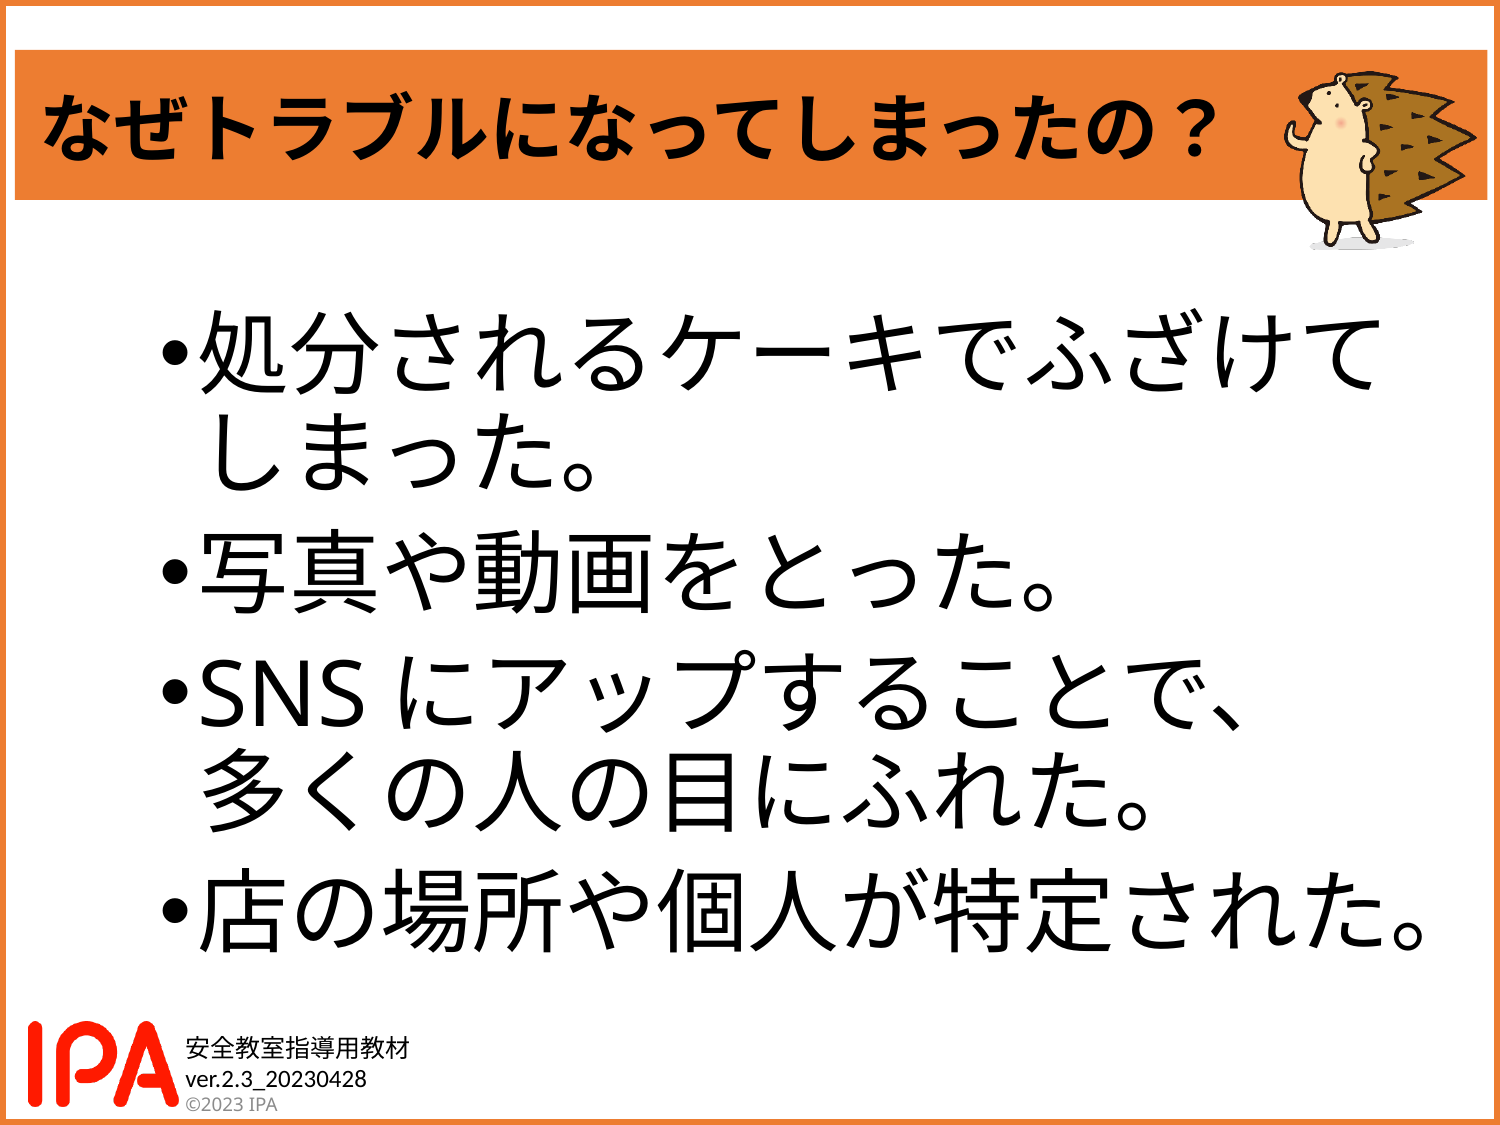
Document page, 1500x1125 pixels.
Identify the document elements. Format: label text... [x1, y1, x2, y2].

picture [1284, 71, 1477, 250]
picture [28, 1021, 179, 1107]
title なぜトラブルになってしまったの？ [24, 55, 1375, 210]
list 処分されるケーキでふざけて しまった。 写真や動画をとった。 SNSにアップすることで、 多くの人の目にふれた。 店の場所や個人が特定された。 [145, 300, 1500, 1015]
